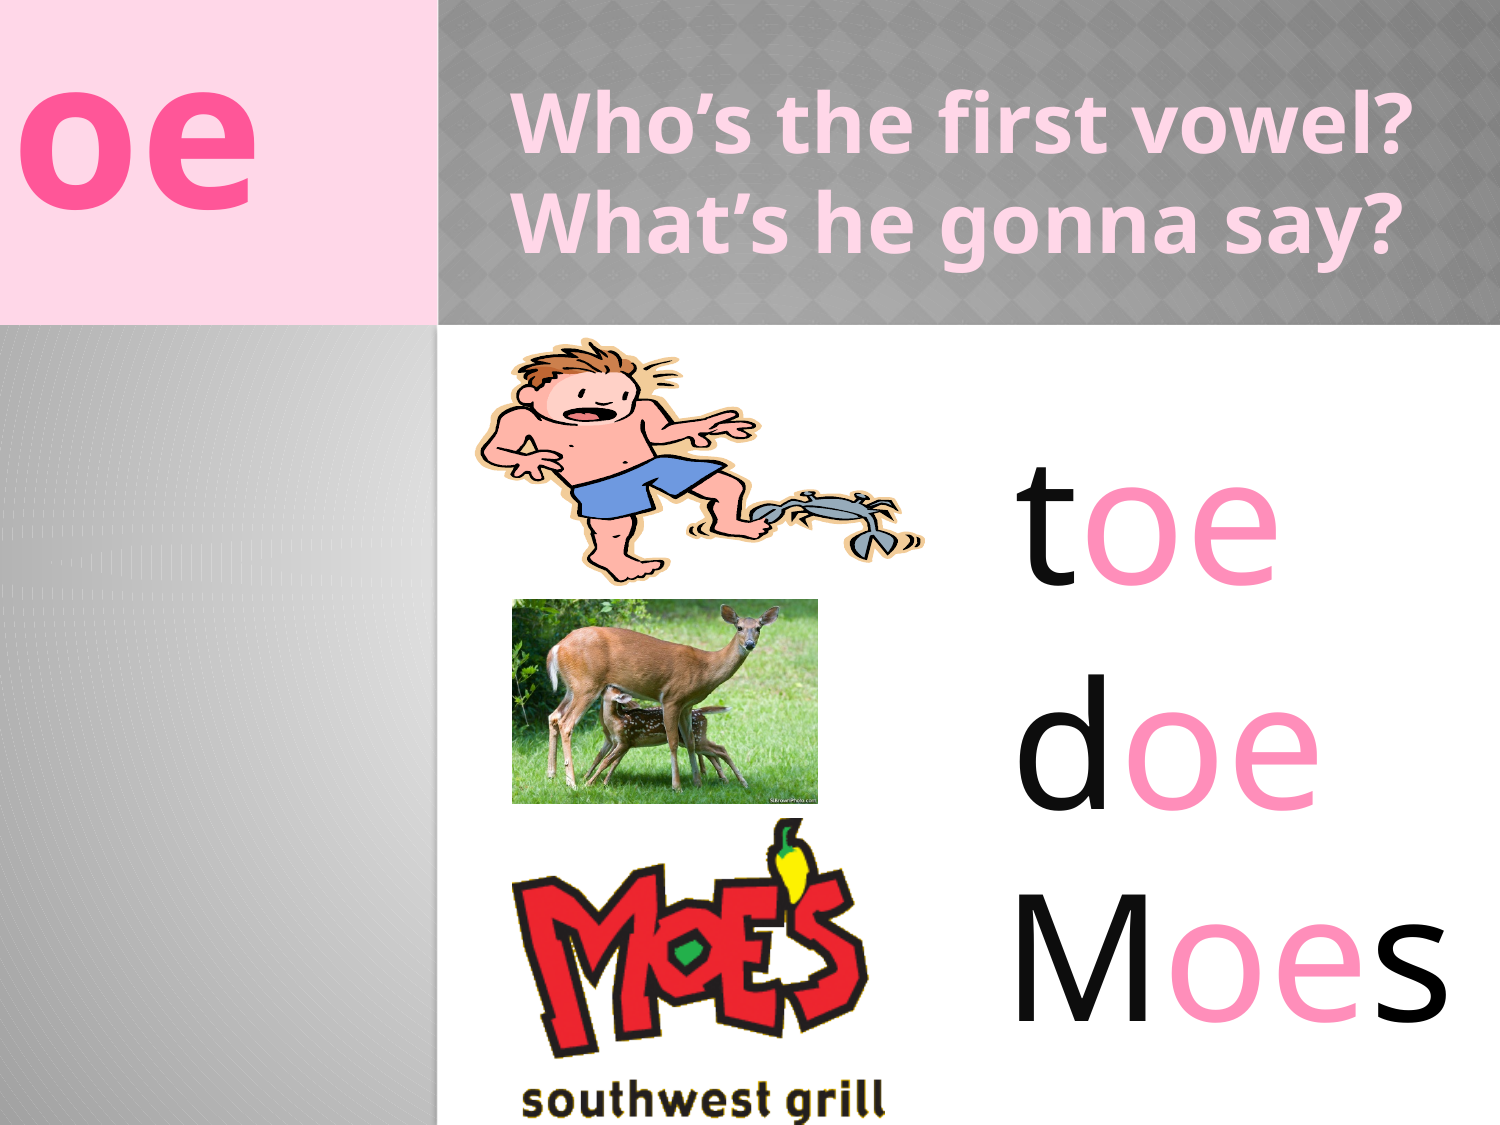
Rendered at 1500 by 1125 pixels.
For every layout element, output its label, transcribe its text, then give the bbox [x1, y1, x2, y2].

text_box doe [949, 624, 1500, 853]
subtitle oe [0, 0, 438, 325]
text_box toe [999, 399, 1425, 624]
text_box Moes [987, 837, 1500, 1065]
text_box Who’s the first vowel? What’s he gonna say? [495, 62, 1430, 278]
text_box [434, 322, 1500, 1125]
picture [512, 599, 818, 804]
picture [474, 337, 926, 587]
picture [512, 818, 885, 1125]
